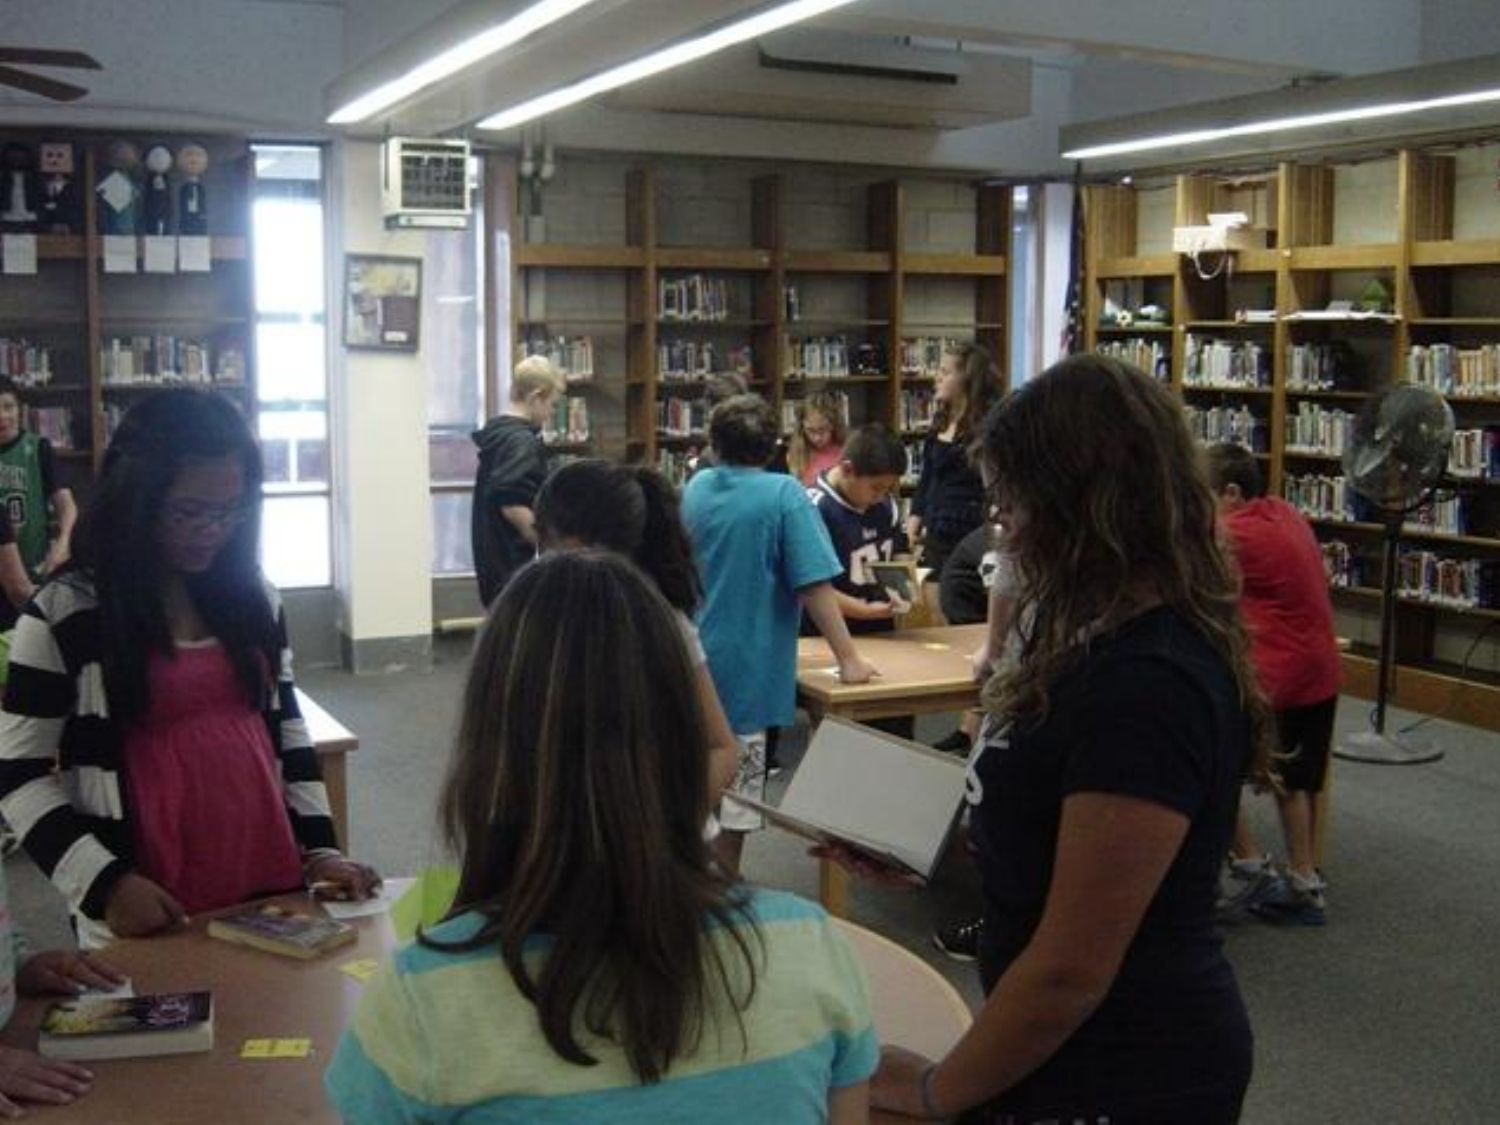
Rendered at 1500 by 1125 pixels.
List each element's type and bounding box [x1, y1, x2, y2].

text_box [0, 0, 1500, 1125]
